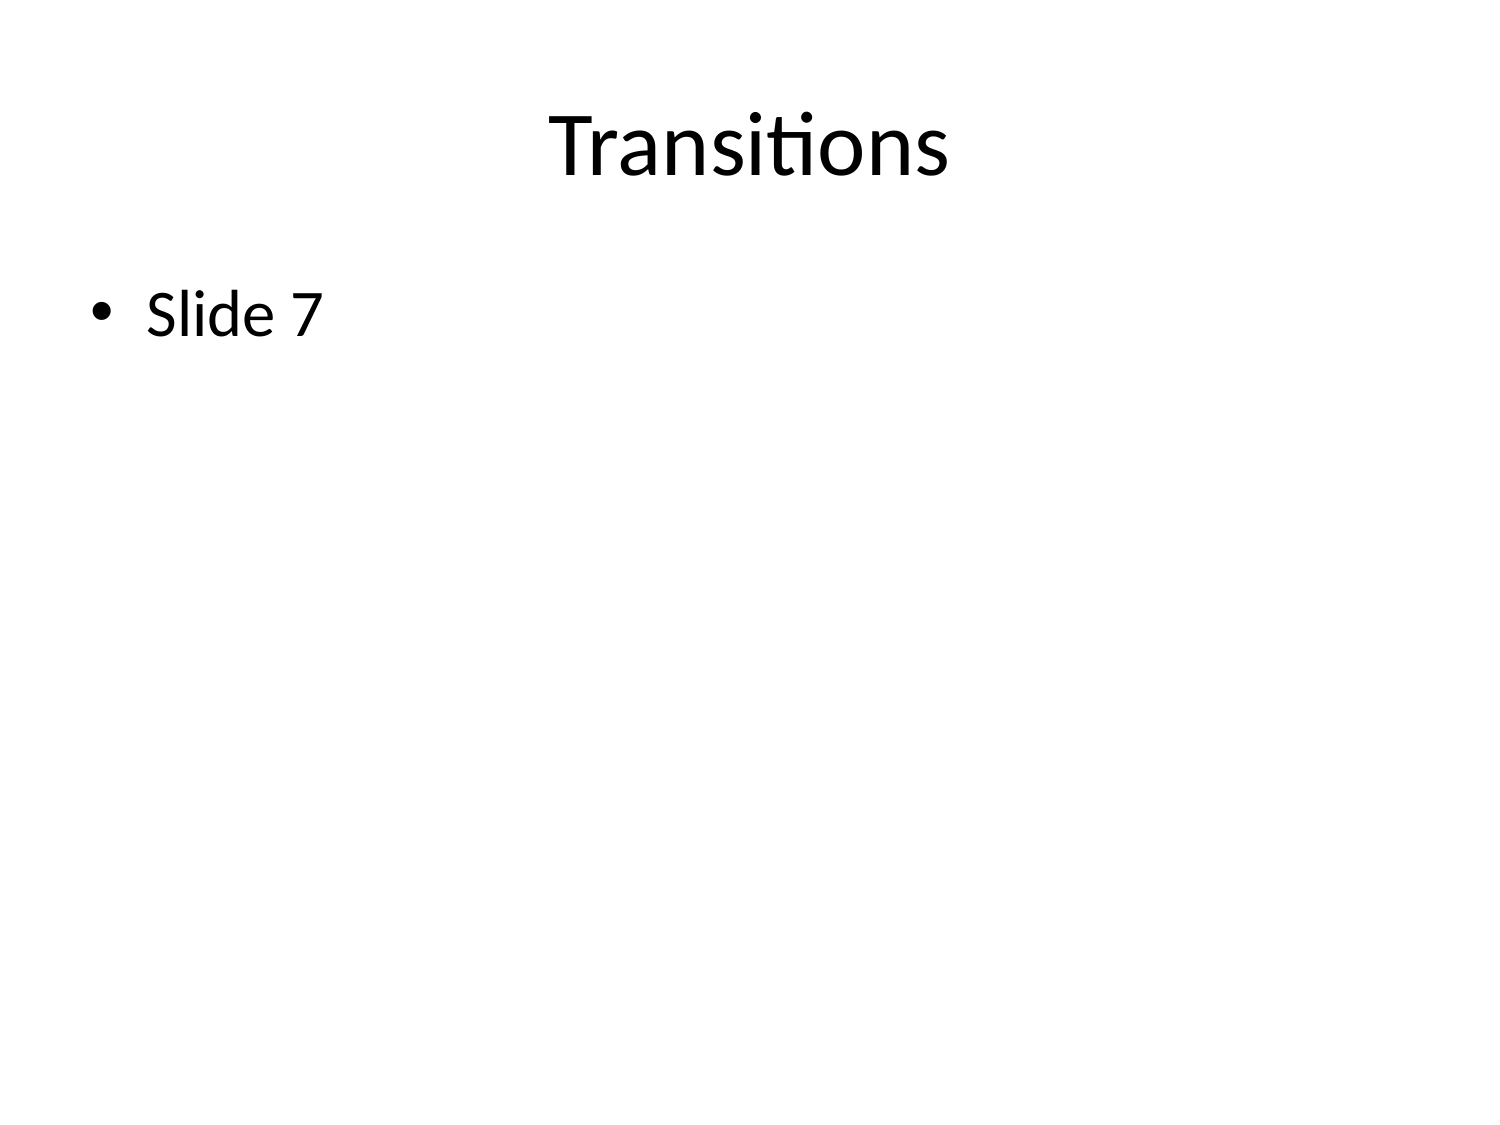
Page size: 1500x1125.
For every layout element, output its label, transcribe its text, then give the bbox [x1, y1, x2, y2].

list Slide 7 [75, 262, 1425, 1005]
title Transitions [75, 45, 1425, 233]
